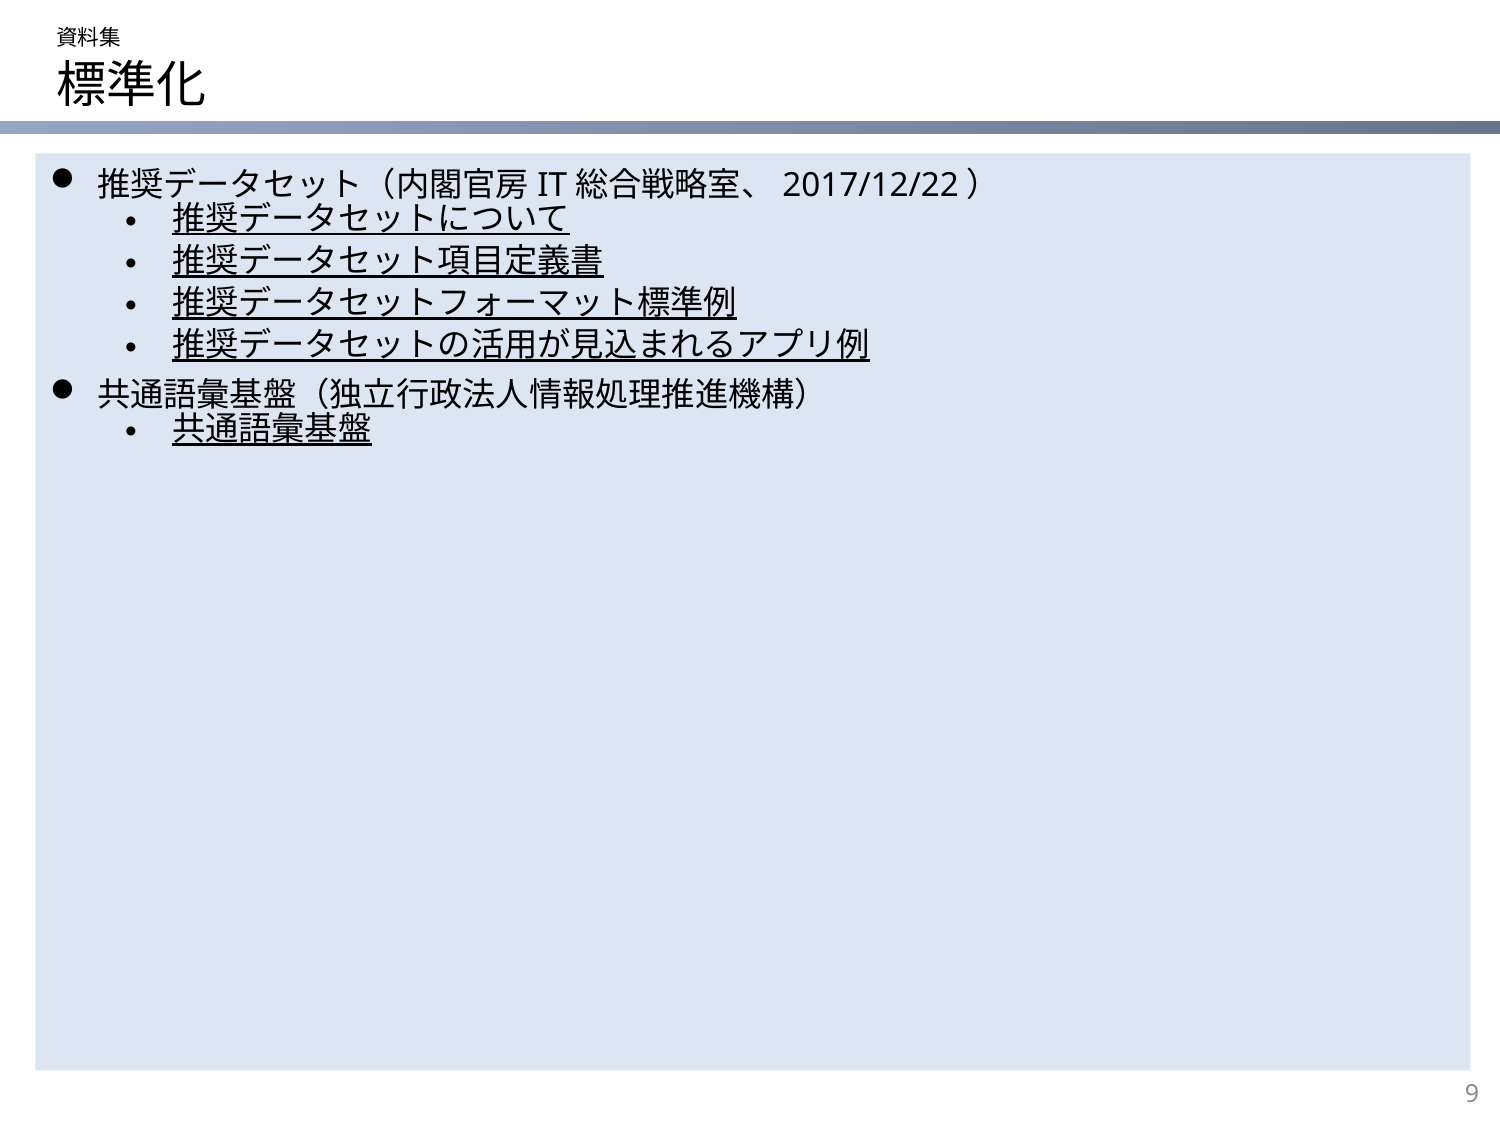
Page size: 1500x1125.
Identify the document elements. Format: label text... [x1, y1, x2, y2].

text_box 推奨データセット（内閣官房IT総合戦略室、2017/12/22） 推奨データセットについて 推奨データセット項目定義書 推奨データセットフォーマット標準例 推奨データセットの活用が見込まれるアプリ例 共通語彙基盤（独立行政法人情報処理推進機構） 共通語彙基盤 [35, 153, 1471, 1071]
text_box 資料集 [41, 19, 1471, 58]
title 標準化 [41, 58, 1471, 122]
slide_number 9 [1411, 1070, 1495, 1118]
